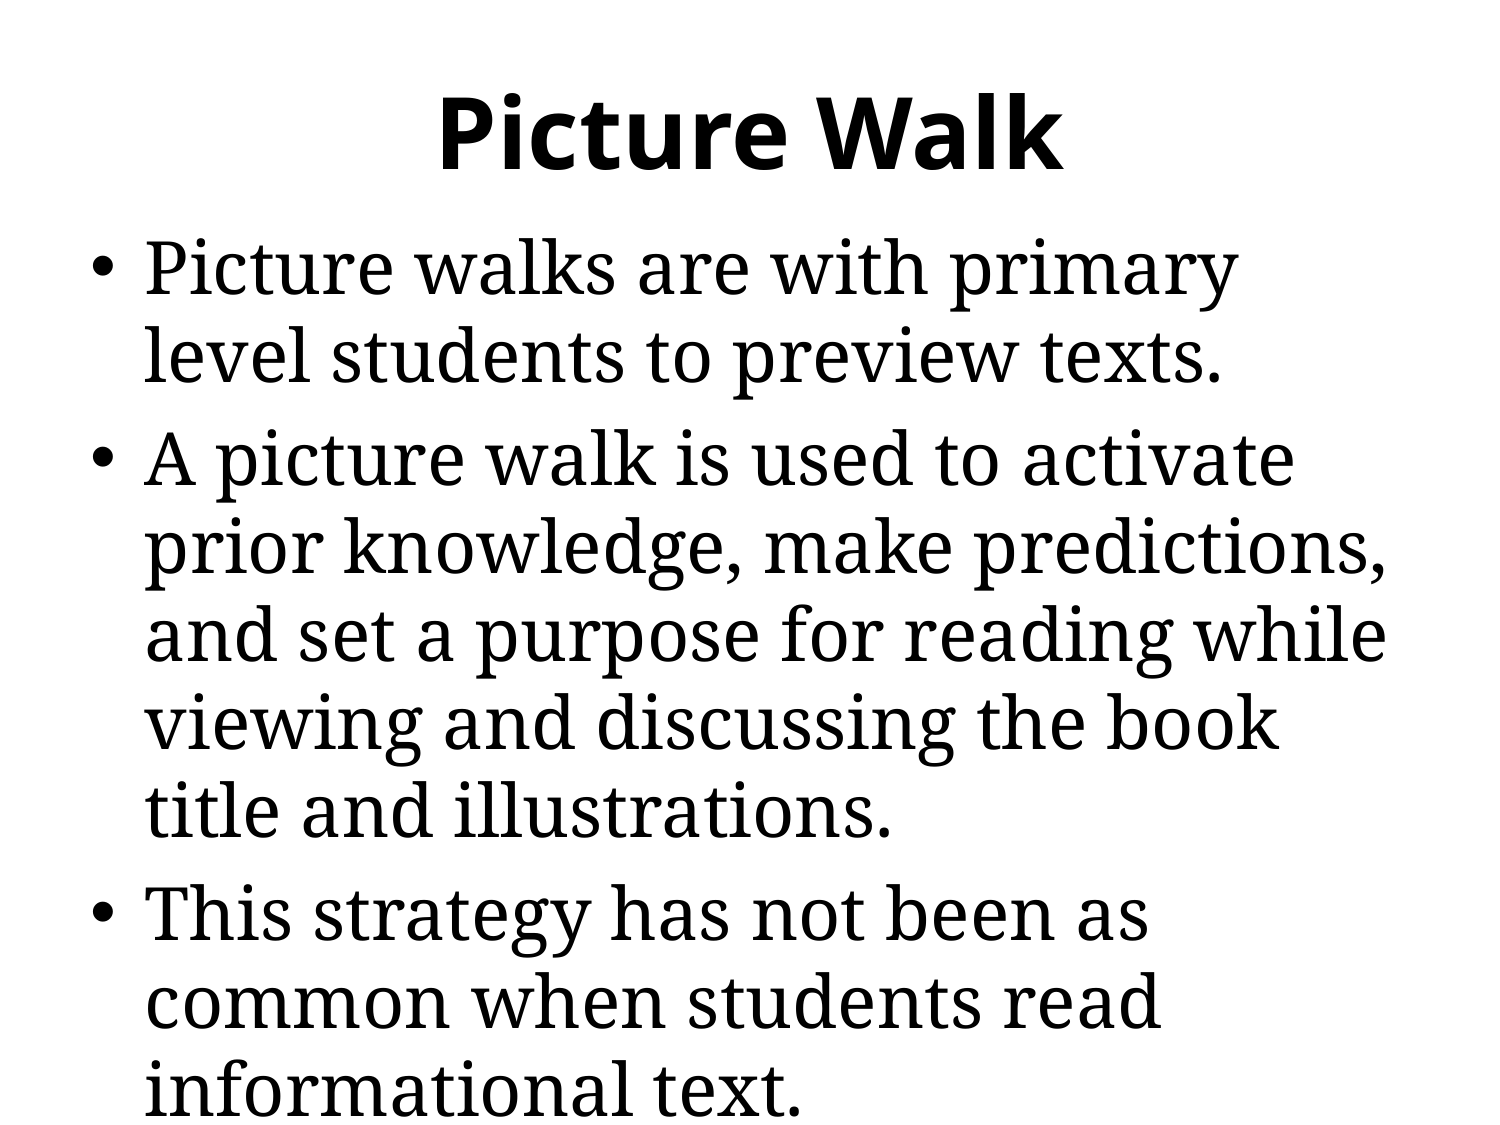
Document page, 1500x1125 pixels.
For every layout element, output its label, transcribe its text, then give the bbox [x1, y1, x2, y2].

list Picture walks are with primary level students to preview texts. A picture walk is used to activate prior knowledge, make predictions, and set a purpose for reading while viewing and discussing the book title and illustrations. This strategy has not been as common when students read informational text. [75, 213, 1425, 1125]
title Picture Walk [75, 45, 1425, 213]
